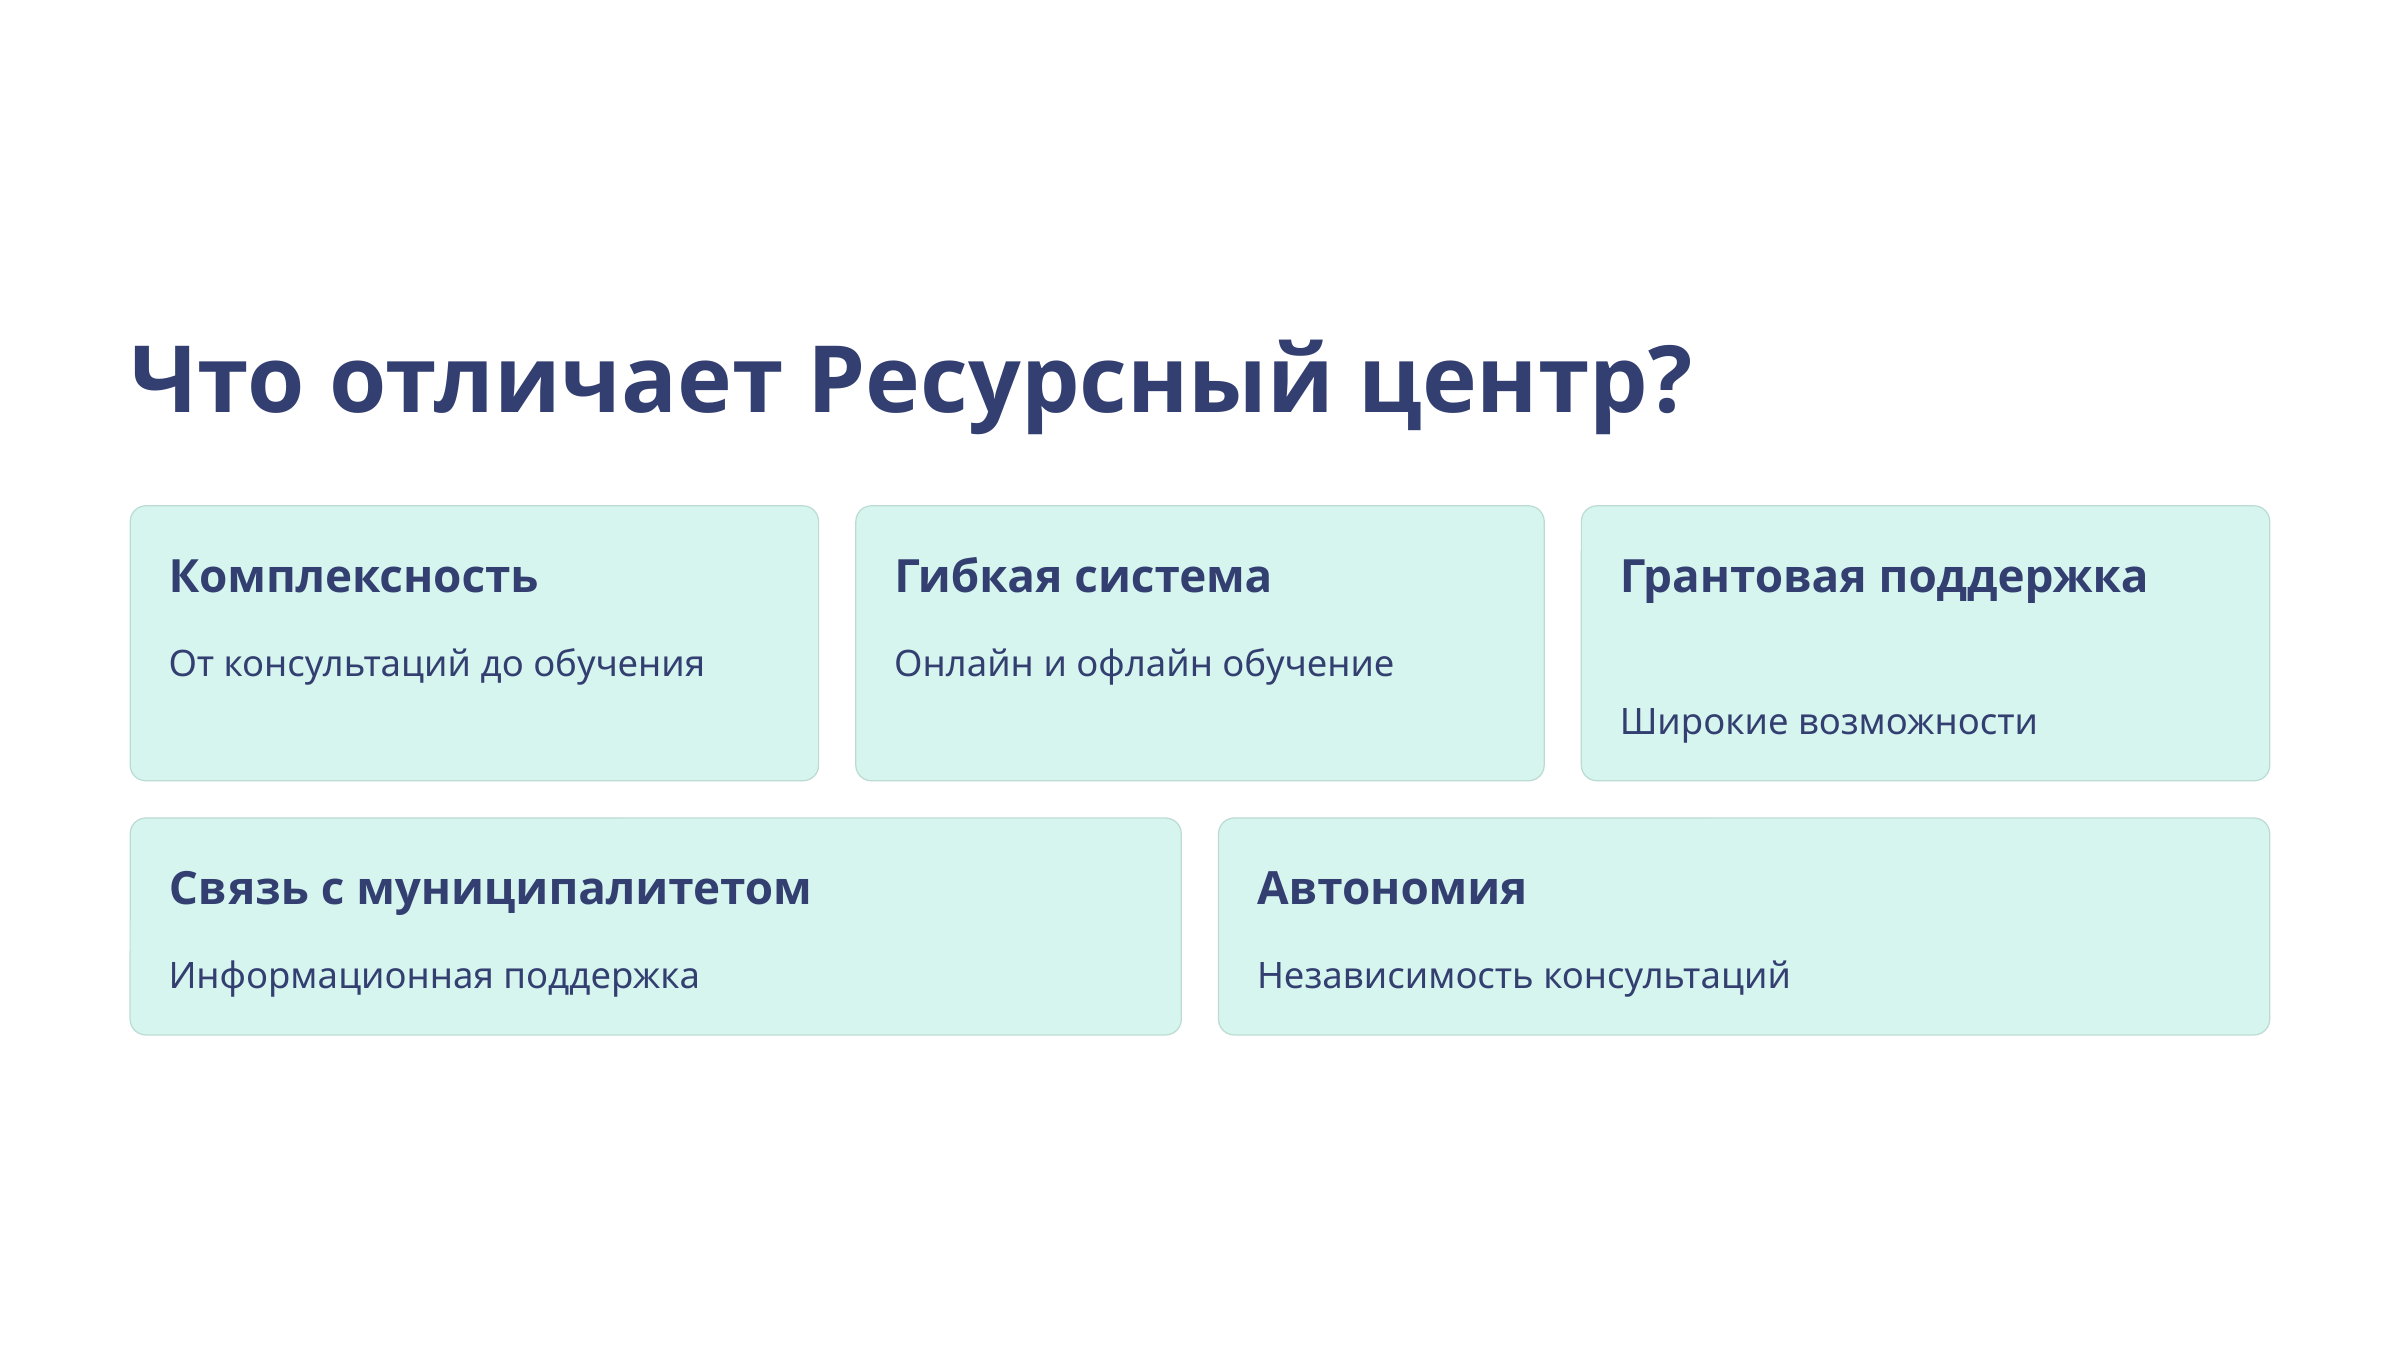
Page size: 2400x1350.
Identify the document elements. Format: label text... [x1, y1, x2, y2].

text_box [1218, 817, 2270, 1035]
text_box [1581, 505, 2270, 781]
text_box Широкие возможности [1619, 682, 2232, 743]
text_box Грантовая поддержка [1619, 544, 2232, 661]
text_box [130, 817, 1182, 1035]
text_box Независимость консультаций [1256, 936, 2232, 997]
text_box Онлайн и офлайн обучение [894, 624, 1506, 685]
text_box От консультаций до обучения [168, 624, 781, 685]
text_box Информационная поддержка [168, 936, 1143, 997]
text_box Комплексность [168, 544, 641, 603]
text_box Автономия [1256, 856, 1723, 915]
text_box [855, 505, 1545, 781]
text_box Гибкая система [894, 544, 1375, 603]
text_box Связь с муниципалитетом [168, 856, 972, 915]
text_box Что отличает Ресурсный центр? [130, 315, 2063, 432]
text_box [130, 505, 819, 781]
